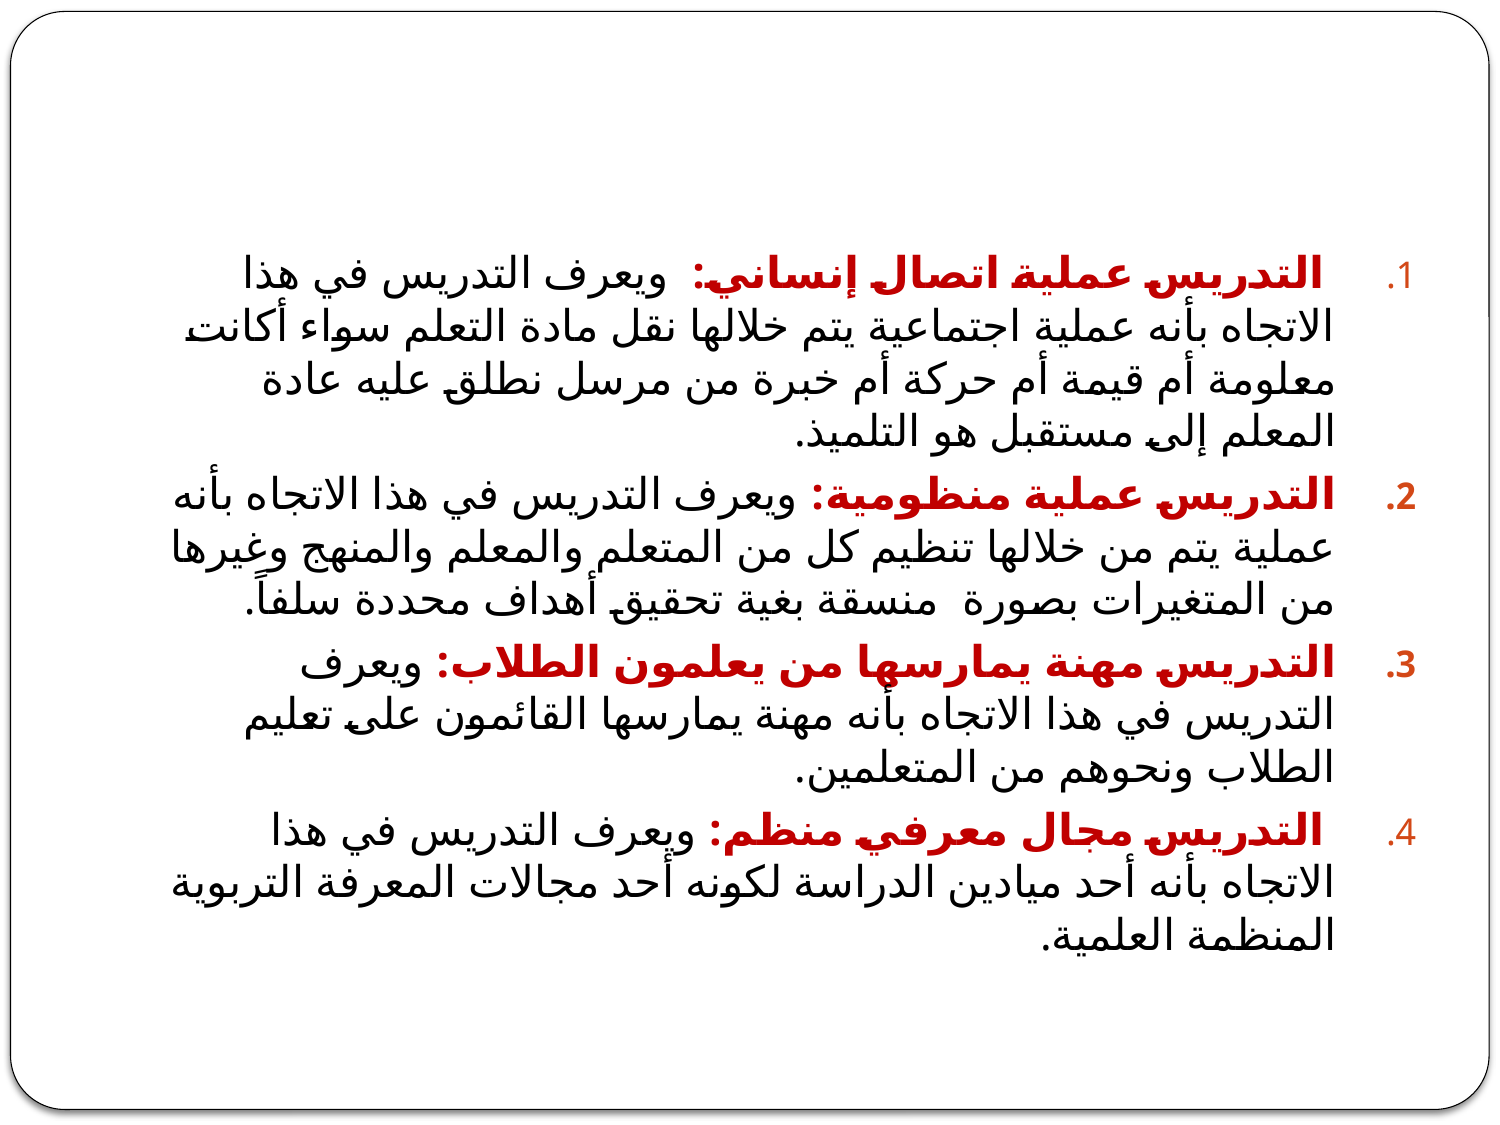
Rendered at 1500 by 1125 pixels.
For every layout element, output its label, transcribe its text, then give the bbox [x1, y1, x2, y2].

list التدريس عملية اتصال إنساني: ويعرف التدريس في هذا الاتجاه بأنه عملية اجتماعية يتم خلالها نقل مادة التعلم سواء أكانت معلومة أم قيمة أم حركة أم خبرة من مرسل نطلق عليه عادة المعلم إلى مستقبل هو التلميذ. التدريس عملية منظومية: ويعرف التدريس في هذا الاتجاه بأنه عملية يتم من خلالها تنظيم كل من المتعلم والمعلم والمنهج وغيرها من المتغيرات بصورة منسقة بغية تحقيق أهداف محددة سلفاً. التدريس مهنة يمارسها من يعلمون الطلاب: ويعرف التدريس في هذا الاتجاه بأنه مهنة يمارسها القائمون على تعليم الطلاب ونحوهم من المتعلمين. التدريس مجال معرفي منظم: ويعرف التدريس في هذا الاتجاه بأنه أحد ميادين الدراسة لكونه أحد مجالات المعرفة التربوية المنظمة العلمية. [150, 237, 1425, 988]
